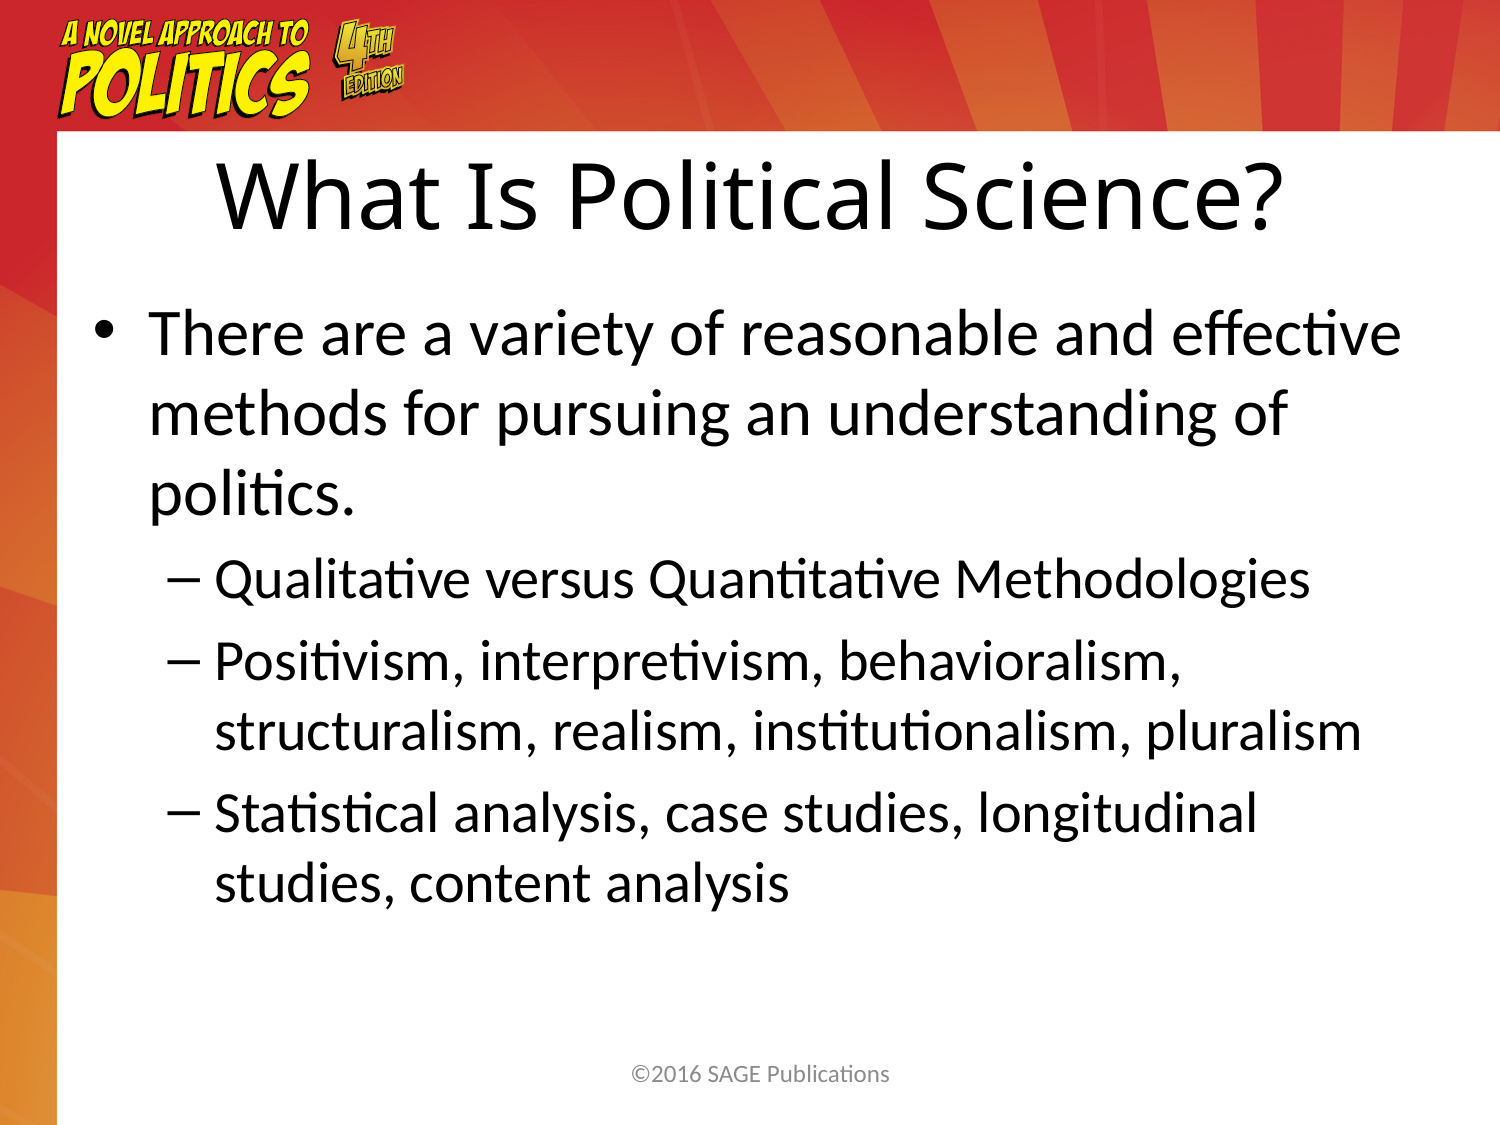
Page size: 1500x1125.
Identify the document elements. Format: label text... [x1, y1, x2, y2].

title What Is Political Science? [75, 105, 1425, 281]
list There are a variety of reasonable and effective methods for pursuing an understanding of politics. Qualitative versus Quantitative Methodologies Positivism, interpretivism, behavioralism, structuralism, realism, institutionalism, pluralism Statistical analysis, case studies, longitudinal studies, content analysis [77, 281, 1428, 1057]
picture [0, 0, 1500, 1125]
